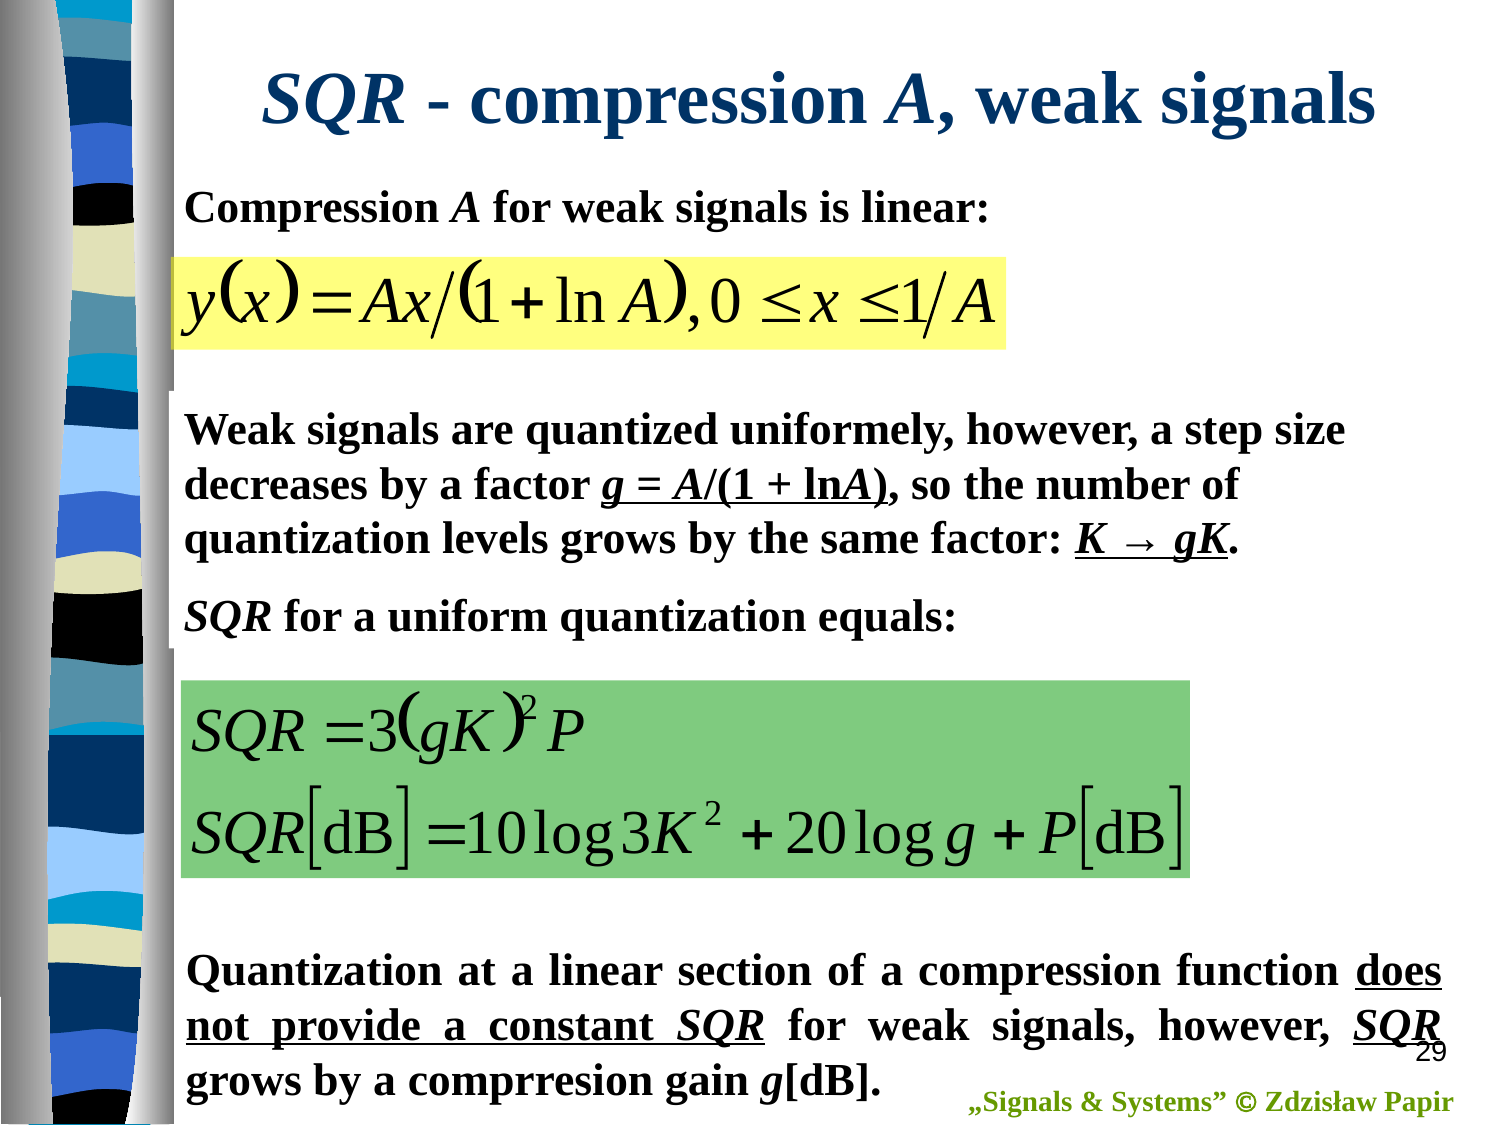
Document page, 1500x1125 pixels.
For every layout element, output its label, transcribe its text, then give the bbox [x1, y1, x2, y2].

title SQR - compression A, weak signals [139, 0, 1500, 188]
slide_number 29 [1149, 1024, 1463, 1101]
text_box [170, 256, 1007, 350]
text_box Compression A for weak signals is linear: [168, 168, 1455, 239]
text_box Quantization at a linear section of a compression function does not provide a constant SQR for weak signals, however, SQR grows by a comprresion gain g[dB]. [170, 931, 1457, 1112]
text_box Weak signals are quantized uniformely, however, a step size decreases by a factor g = A/(1 + lnA), so the number of quantization levels grows by the same factor: K → gK. SQR for a uniform quantization equals: [168, 390, 1455, 649]
text_box „Signals & Systems”  Zdzisław Papir [953, 1074, 1470, 1125]
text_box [180, 680, 1191, 879]
